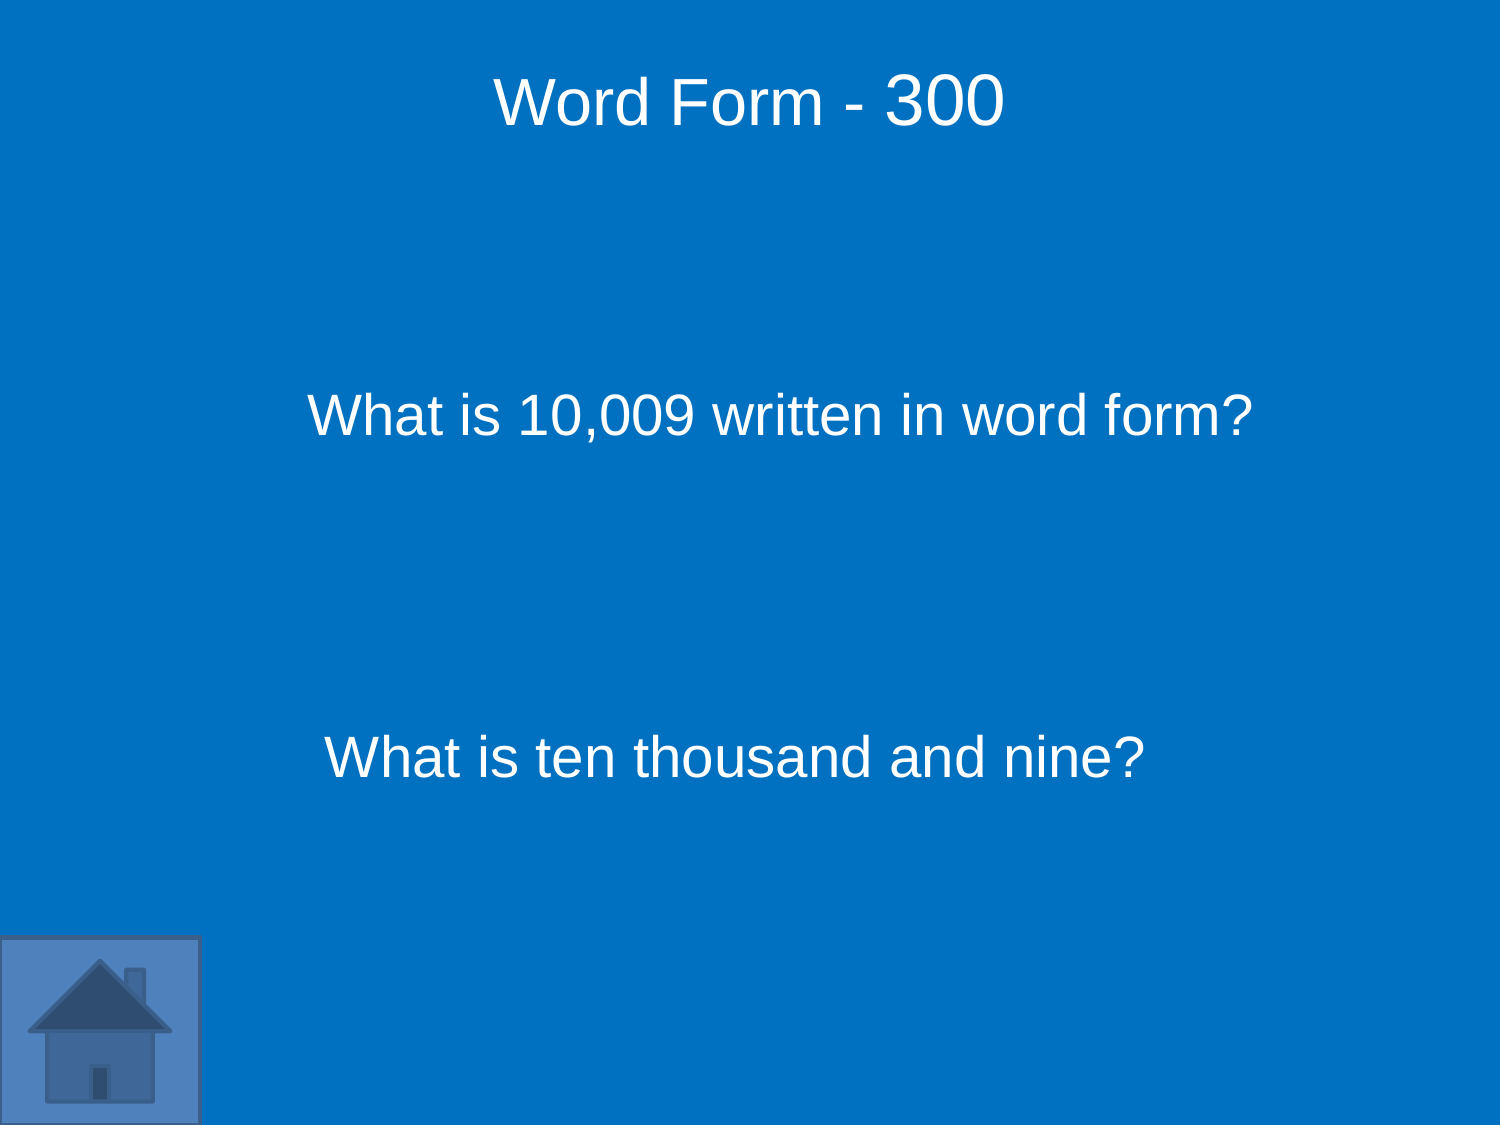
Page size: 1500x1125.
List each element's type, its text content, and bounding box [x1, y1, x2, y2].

text_box [0, 935, 202, 1125]
text_box What is 10,009 written in word form? [87, 299, 1475, 545]
text_box Word Form - 300 [74, 45, 1425, 233]
text_box What is ten thousand and nine? [74, 249, 1425, 1088]
